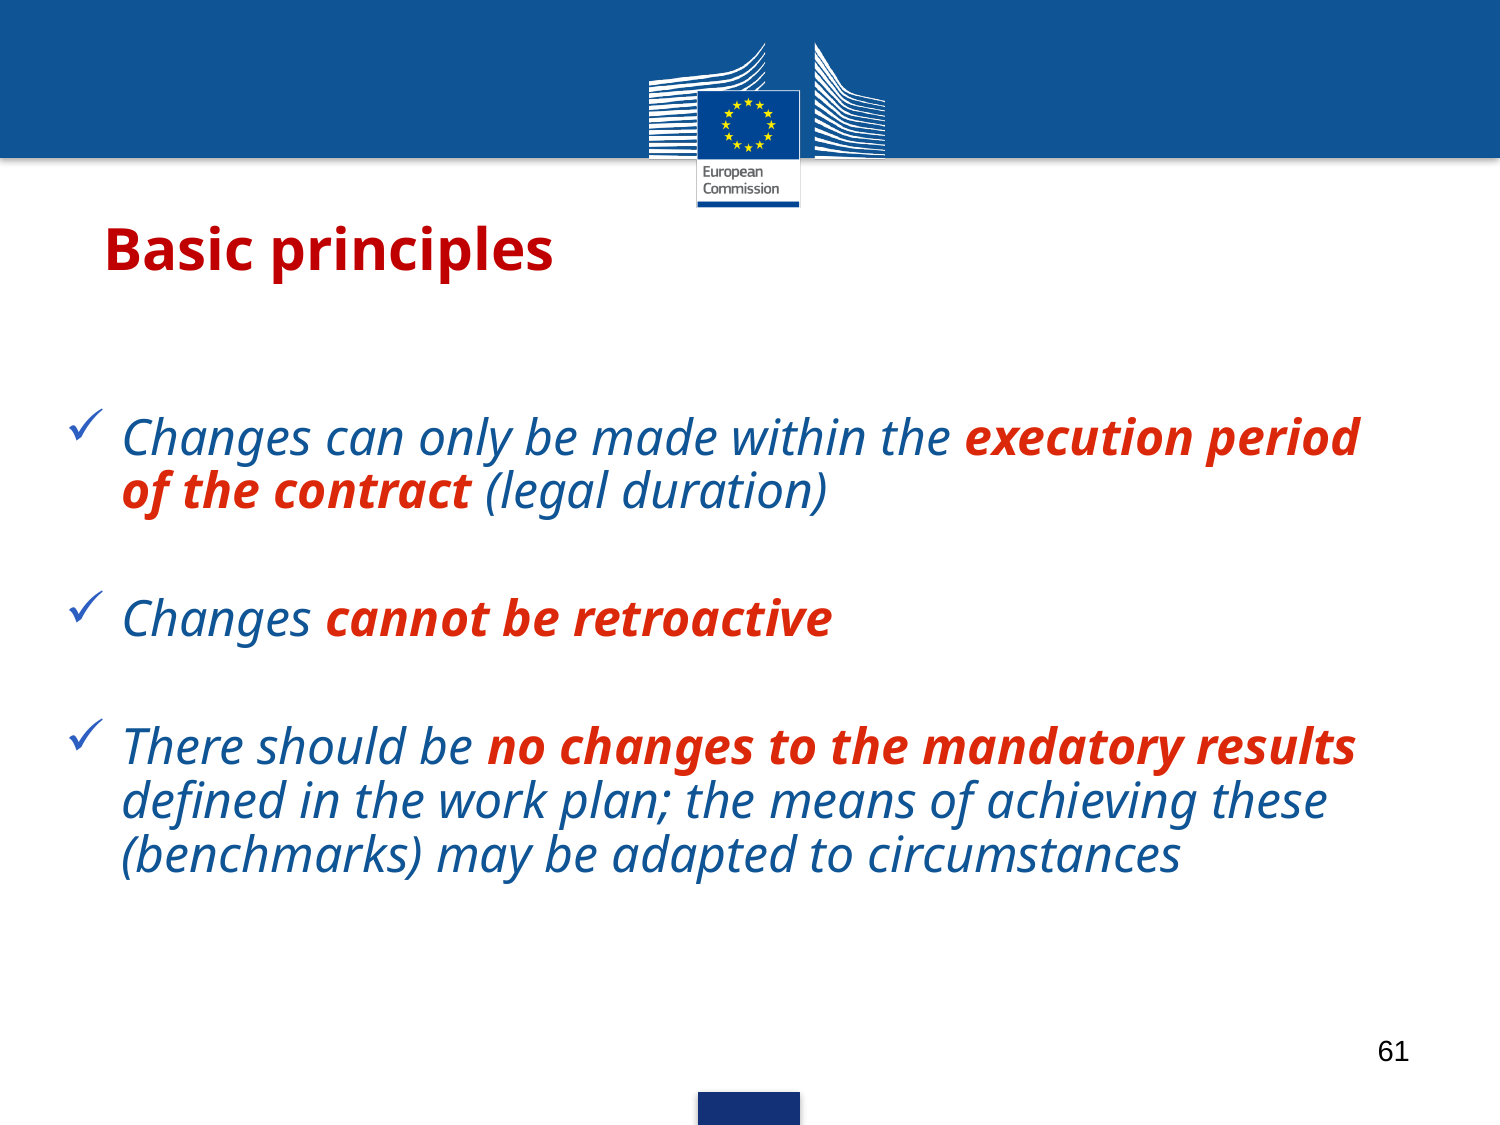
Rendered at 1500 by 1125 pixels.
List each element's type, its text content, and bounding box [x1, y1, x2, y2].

slide_number 61 [1074, 1024, 1425, 1103]
title Basic principles [29, 184, 1459, 311]
picture [649, 42, 885, 184]
list Changes can only be made within the execution period of the contract (legal duration) Changes cannot be retroactive There should be no changes to the mandatory results defined in the work plan; the means of achieving these (benchmarks) may be adapted to circumstances [50, 290, 1427, 1024]
